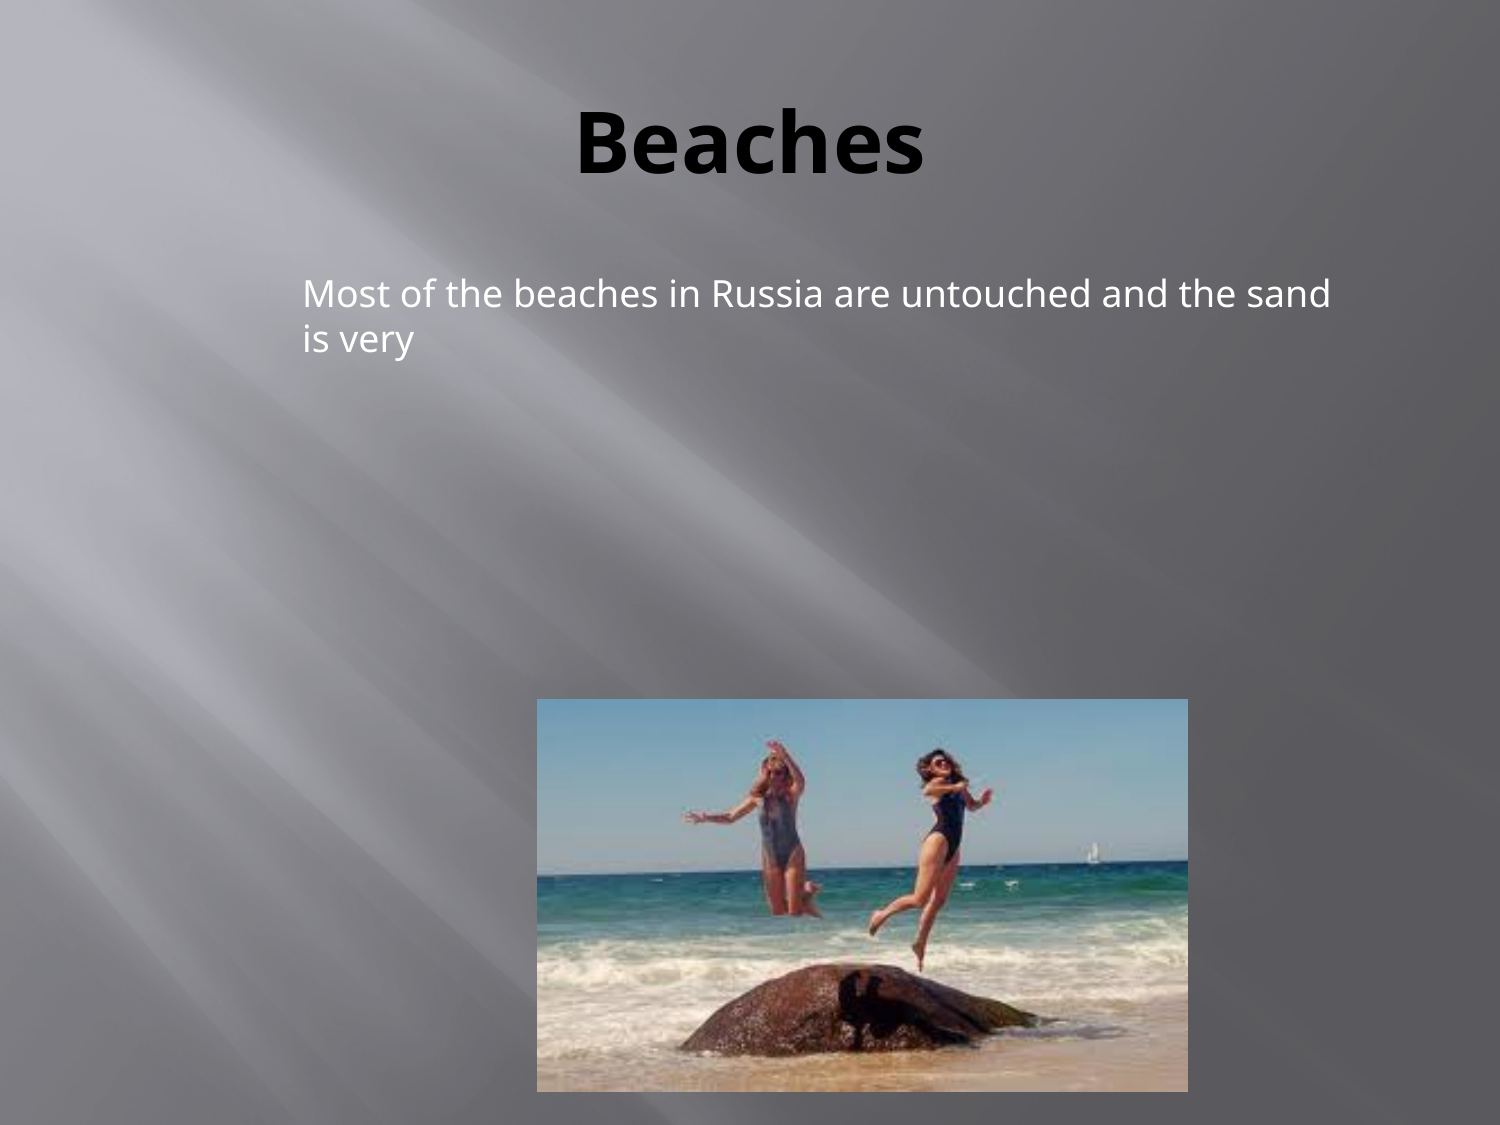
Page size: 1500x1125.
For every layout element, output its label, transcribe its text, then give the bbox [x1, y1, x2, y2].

text_box Most of the beaches in Russia are untouched and the sand is very [287, 262, 1350, 368]
title Beaches [75, 45, 1425, 233]
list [537, 699, 1188, 1092]
